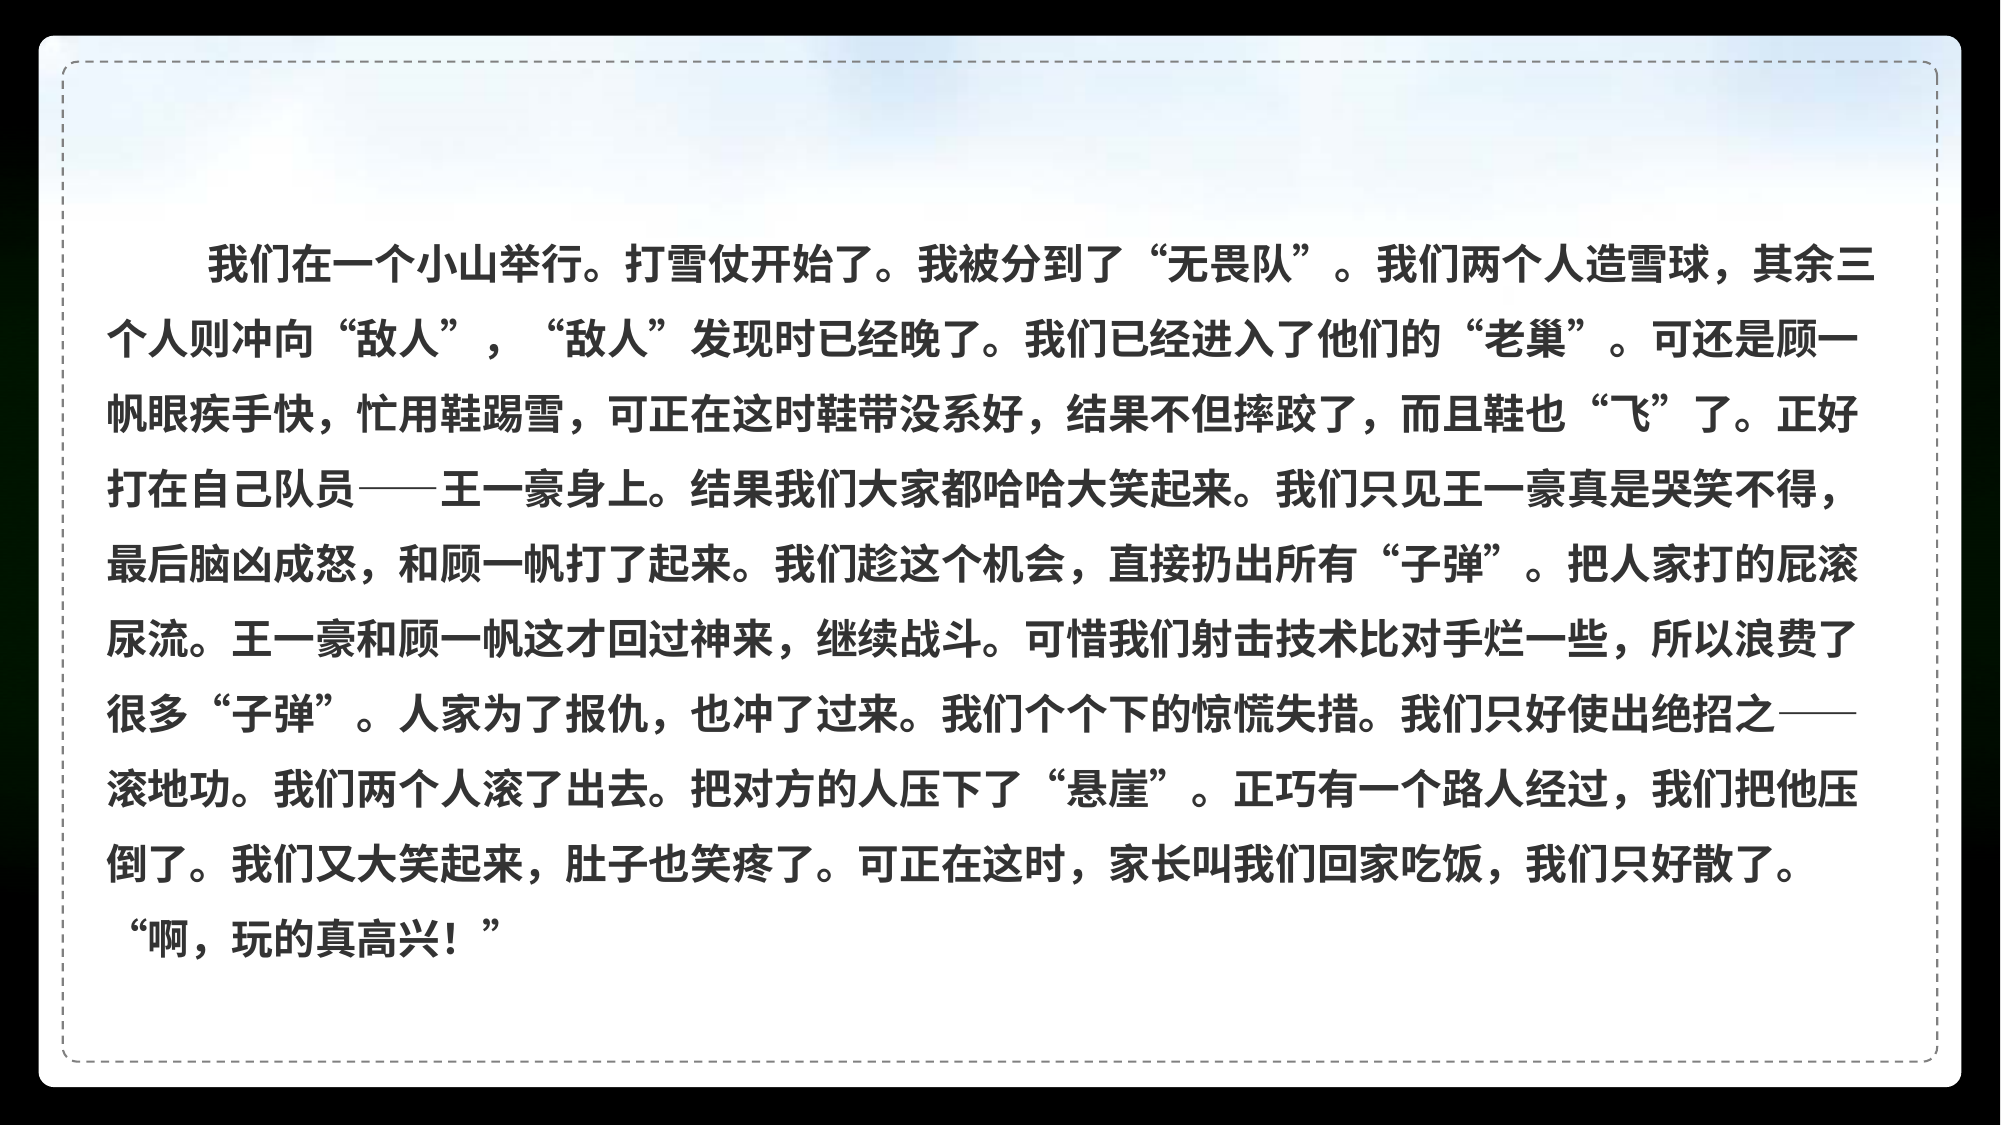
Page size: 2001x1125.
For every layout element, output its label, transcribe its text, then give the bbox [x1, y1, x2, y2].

picture [0, 0, 2001, 1125]
text_box 我们在一个小山举行。打雪仗开始了。我被分到了“无畏队”。我们两个人造雪球，其余三个人则冲向“敌人”，“敌人”发现时已经晚了。我们已经进入了他们的“老巢”。可还是顾一帆眼疾手快，忙用鞋踢雪，可正在这时鞋带没系好，结果不但摔跤了，而且鞋也“飞”了。正好打在自己队员——王一豪身上。结果我们大家都哈哈大笑起来。我们只见王一豪真是哭笑不得，最后脑凶成怒，和顾一帆打了起来。我们趁这个机会，直接扔出所有“子弹”。把人家打的屁滚尿流。王一豪和顾一帆这才回过神来，继续战斗。可惜我们射击技术比对手烂一些，所以浪费了很多“子弹”。人家为了报仇，也冲了过来。我们个个下的惊慌失措。我们只好使出绝招之——滚地功。我们两个人滚了出去。把对方的人压下了“悬崖”。正巧有一个路人经过，我们把他压倒了。我们又大笑起来，肚子也笑疼了。可正在这时，家长叫我们回家吃饭，我们只好散了。 “啊，玩的真高兴！” [91, 155, 1909, 971]
